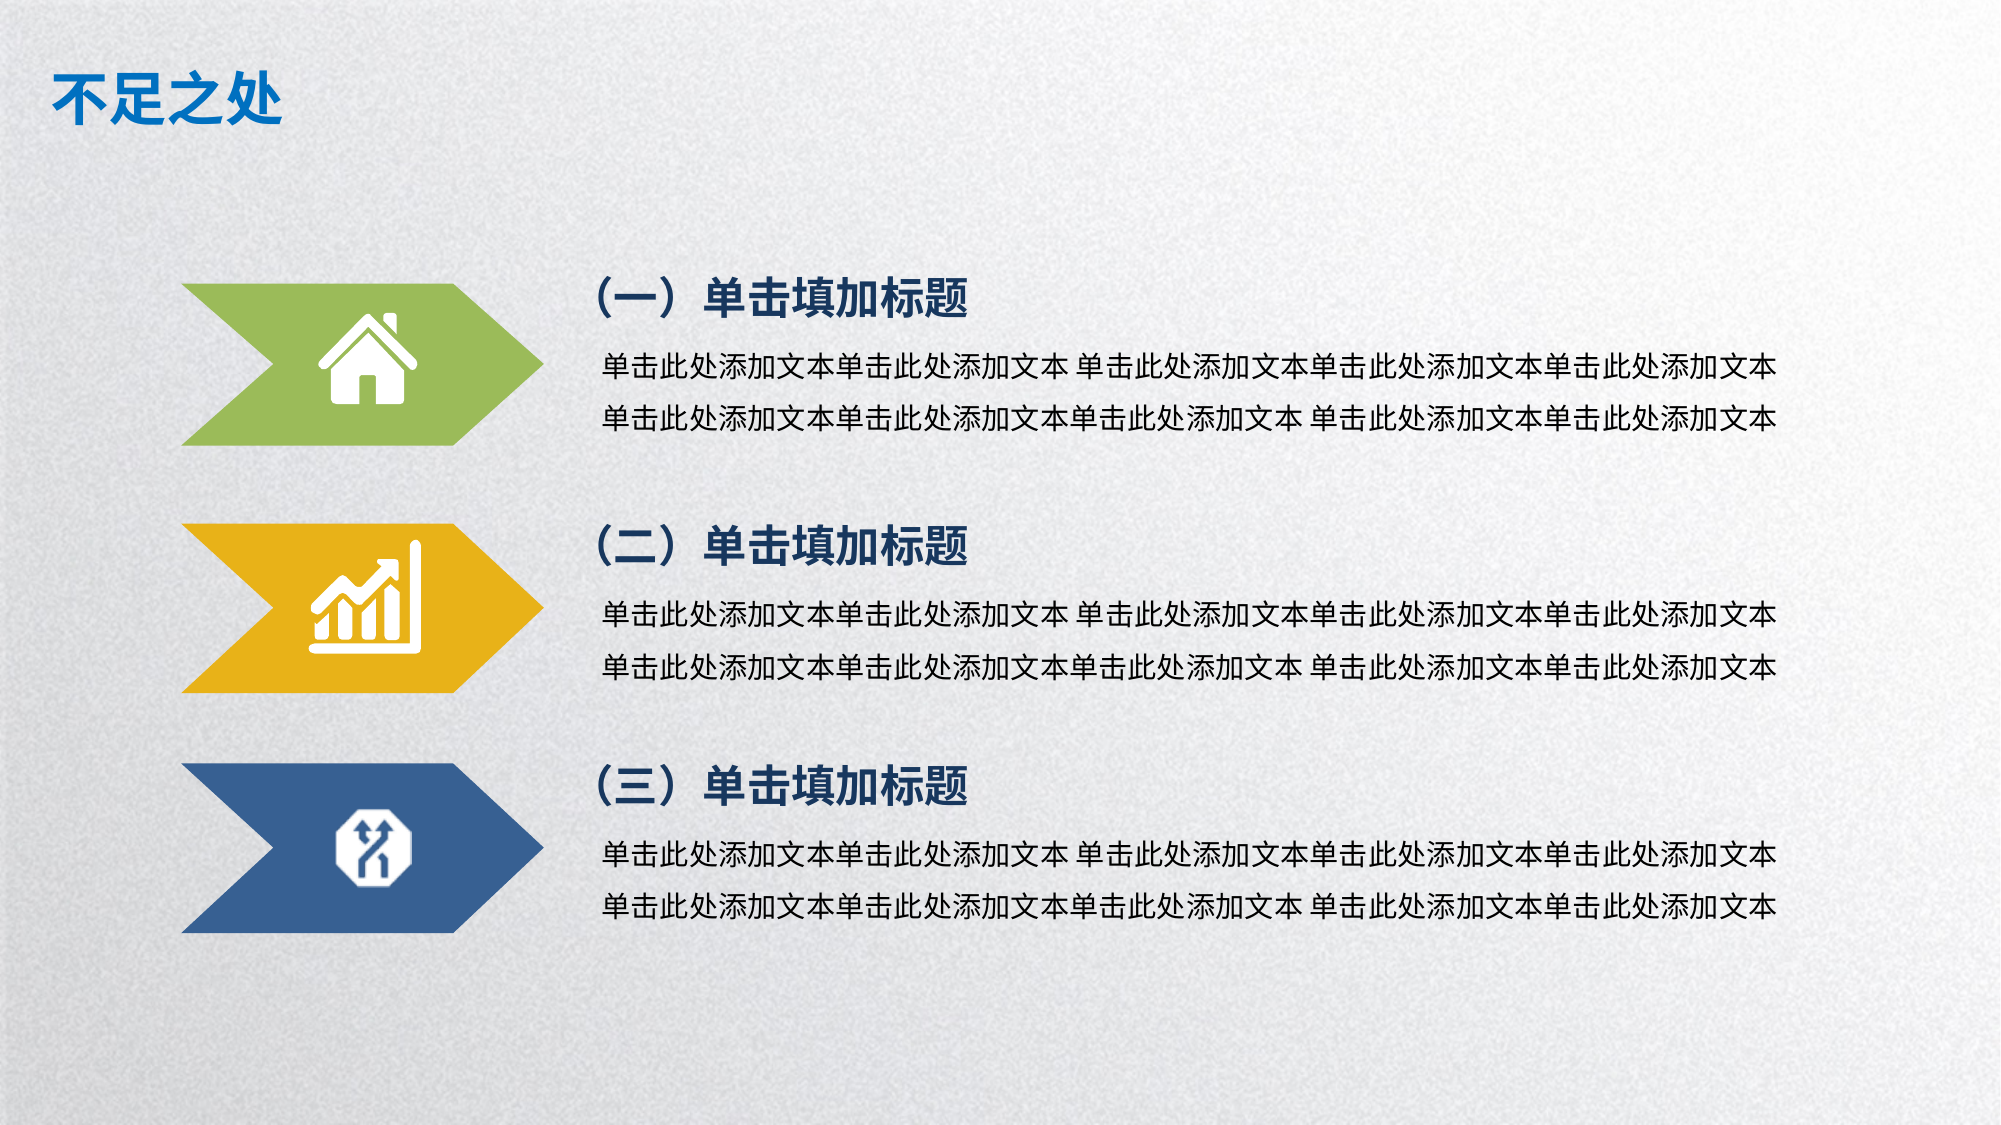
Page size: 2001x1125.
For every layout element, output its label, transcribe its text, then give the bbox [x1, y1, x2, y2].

text_box （一）单击填加标题 [556, 263, 1140, 330]
text_box 不足之处 [35, 54, 591, 140]
text_box 单击此处添加文本单击此处添加文本 单击此处添加文本单击此处添加文本单击此处添加文本 单击此处添加文本单击此处添加文本单击此处添加文本 单击此处添加文本单击此处添加文本 [582, 809, 1914, 934]
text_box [180, 763, 545, 934]
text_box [180, 283, 545, 446]
picture [0, 0, 2001, 1125]
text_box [180, 523, 545, 694]
text_box 单击此处添加文本单击此处添加文本 单击此处添加文本单击此处添加文本单击此处添加文本 单击此处添加文本单击此处添加文本单击此处添加文本 单击此处添加文本单击此处添加文本 [582, 569, 1914, 694]
text_box 单击此处添加文本单击此处添加文本 单击此处添加文本单击此处添加文本单击此处添加文本 单击此处添加文本单击此处添加文本单击此处添加文本 单击此处添加文本单击此处添加文本 [582, 321, 1914, 445]
text_box （三）单击填加标题 [556, 751, 1140, 818]
text_box （二）单击填加标题 [556, 511, 1140, 578]
